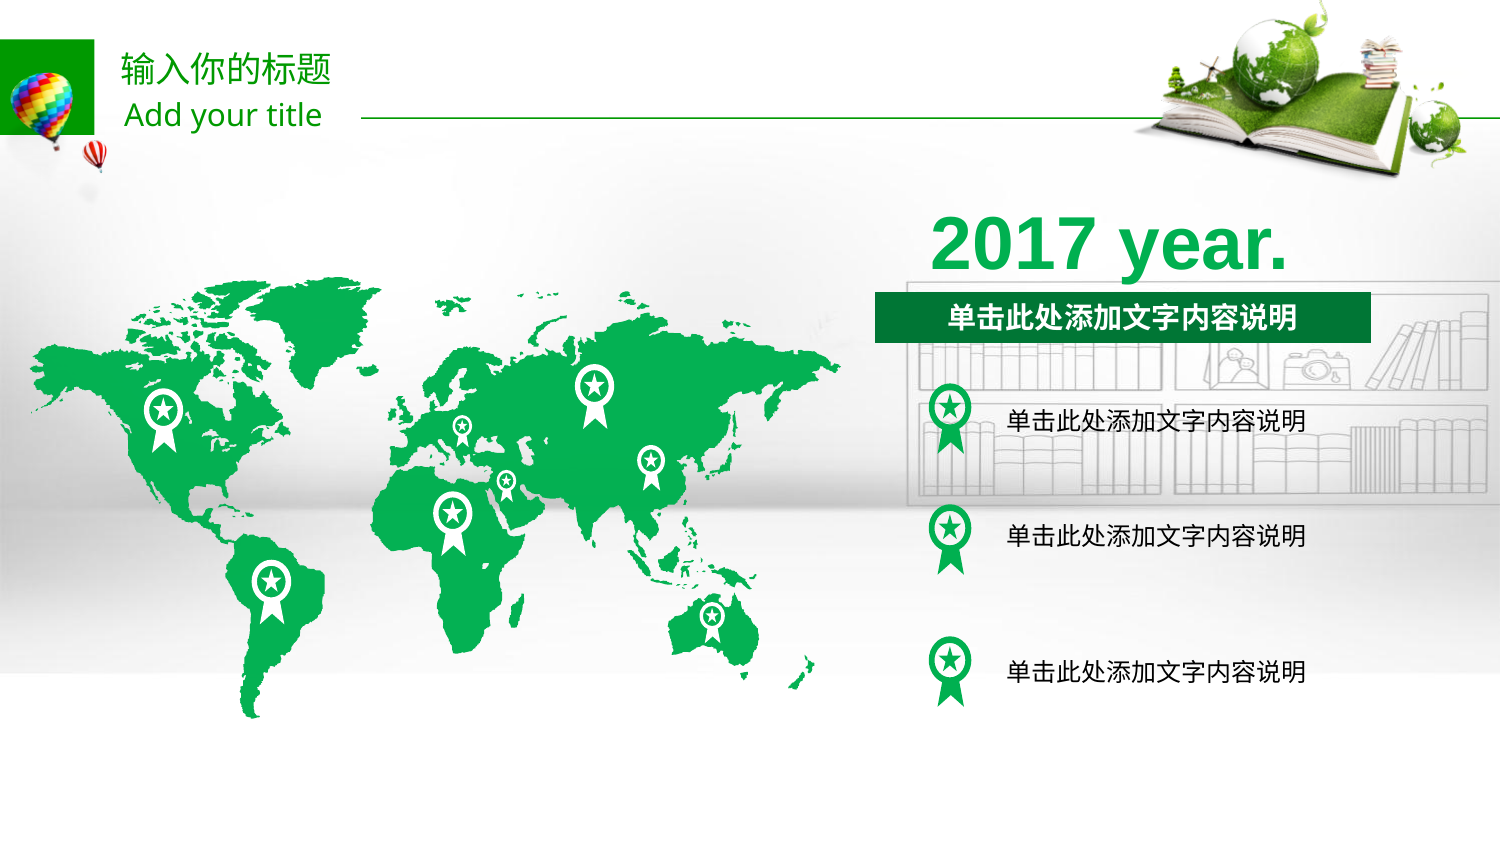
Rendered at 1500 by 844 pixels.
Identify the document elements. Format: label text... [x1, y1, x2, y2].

text_box 单击此处添加文字内容说明 [992, 398, 1322, 443]
picture [0, 0, 1500, 844]
text_box [927, 635, 973, 708]
text_box 单击此处添加文字内容说明 [992, 513, 1322, 559]
text_box 2017 year. [896, 187, 1324, 293]
text_box 单击此处添加文字内容说明 [992, 648, 1322, 694]
text_box [927, 502, 973, 576]
text_box 单击此处添加文字内容说明 [875, 292, 1370, 343]
text_box [927, 382, 973, 455]
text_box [29, 276, 842, 720]
